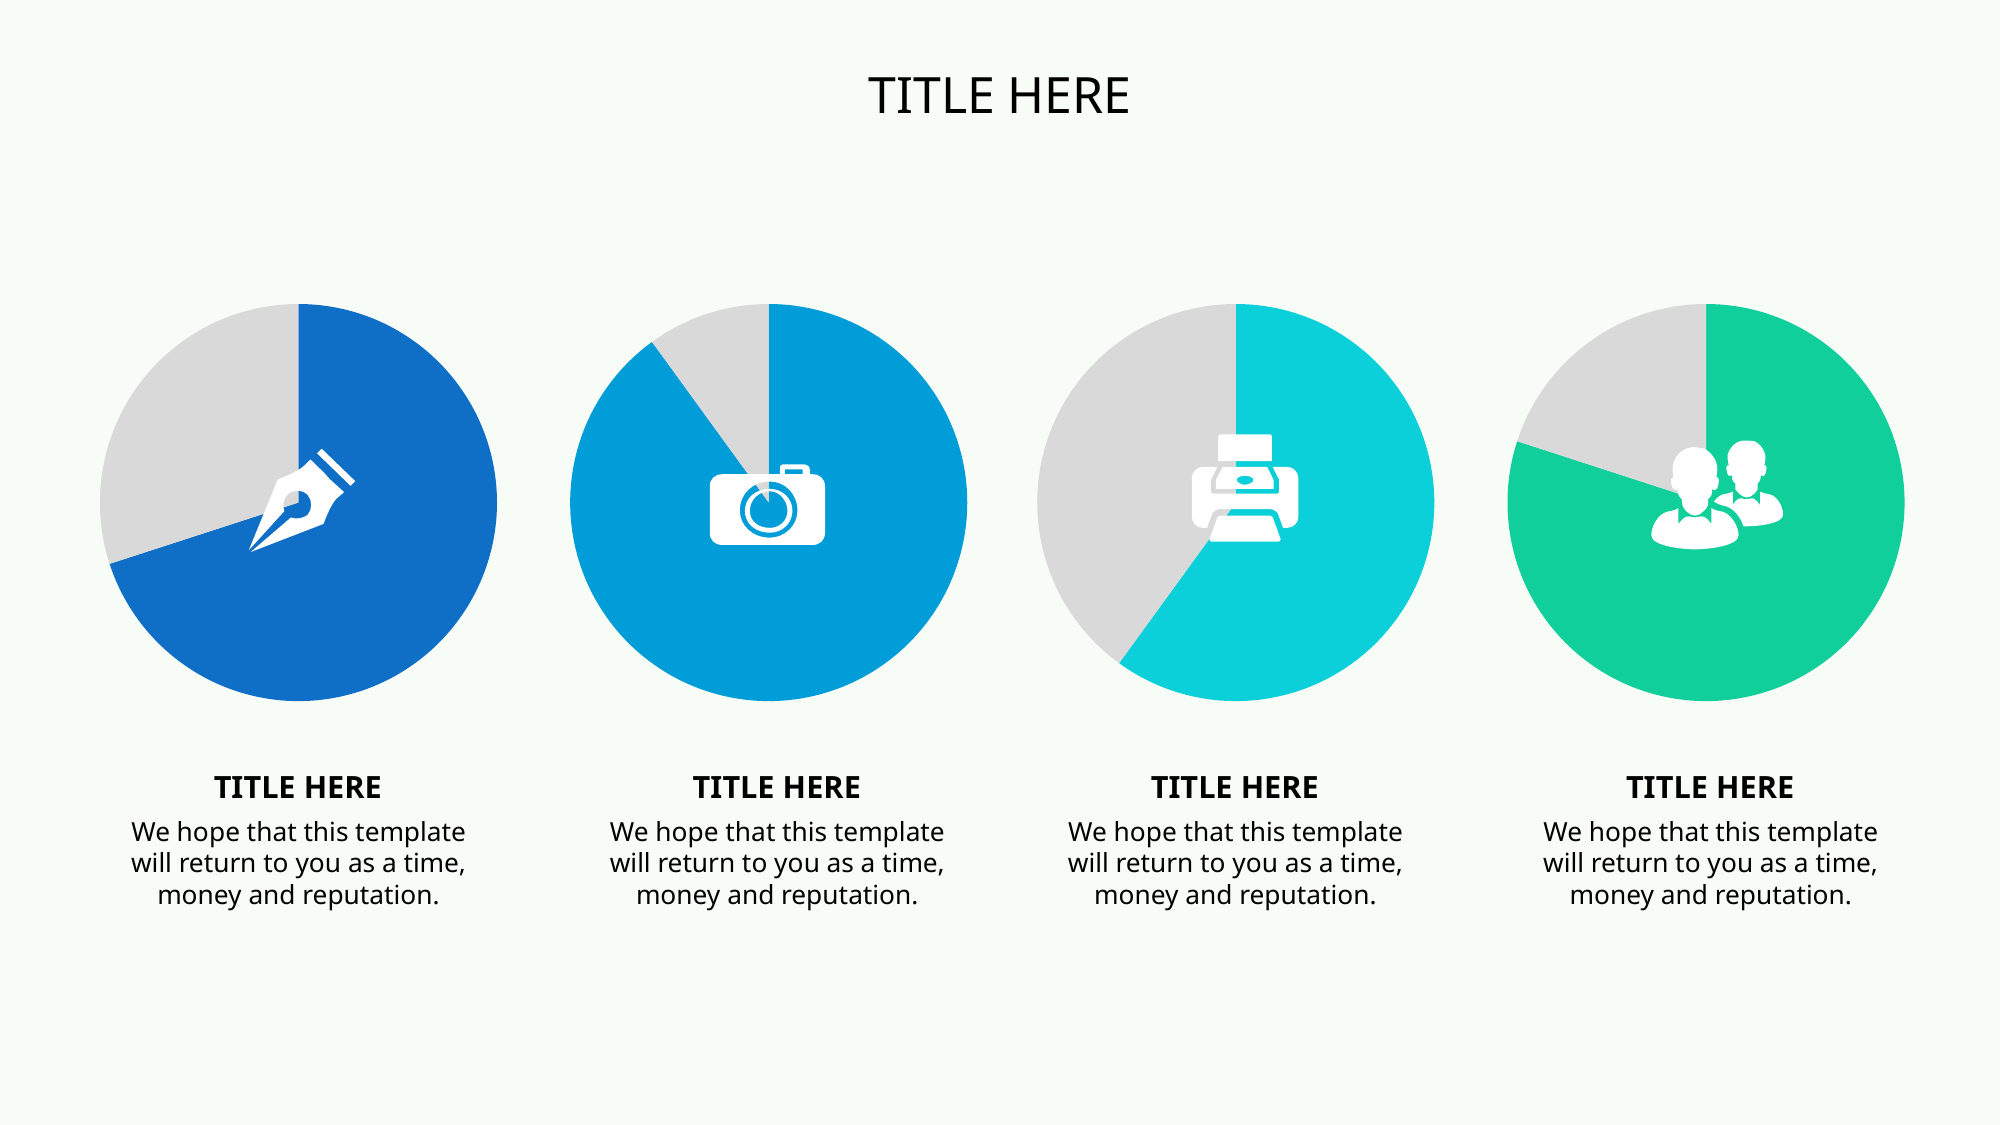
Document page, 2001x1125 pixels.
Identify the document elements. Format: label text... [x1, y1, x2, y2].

chart [1018, 295, 1453, 710]
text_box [583, 741, 972, 919]
chart [81, 295, 516, 710]
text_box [1041, 741, 1430, 919]
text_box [248, 448, 356, 552]
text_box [104, 741, 493, 919]
chart [551, 295, 986, 710]
chart [1488, 295, 1924, 710]
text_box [1516, 741, 1905, 919]
text_box TITLE HERE [478, 33, 1523, 124]
